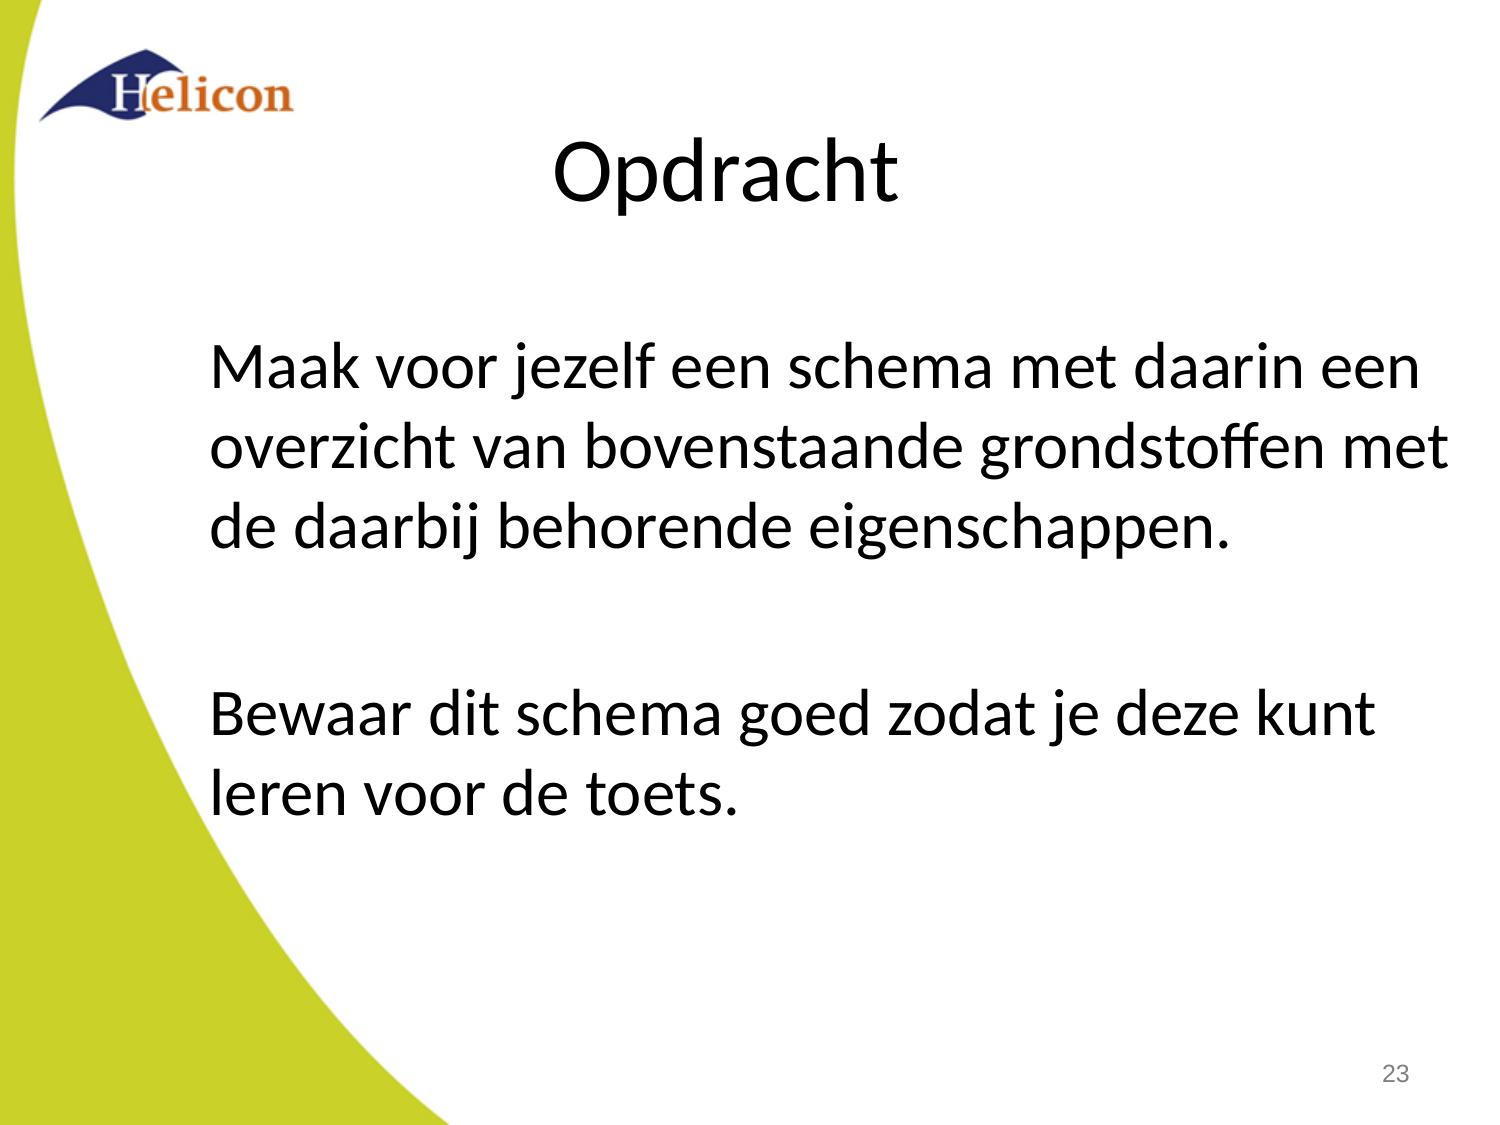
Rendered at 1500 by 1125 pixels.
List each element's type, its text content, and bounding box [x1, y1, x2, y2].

slide_number 23 [1074, 1042, 1425, 1103]
title Opdracht [88, 71, 1364, 260]
list Maak voor jezelf een schema met daarin een overzicht van bovenstaande grondstoffen met de daarbij behorende eigenschappen. Bewaar dit schema goed zodat je deze kunt leren voor de toets. [194, 314, 1471, 990]
picture [0, 0, 1500, 1125]
